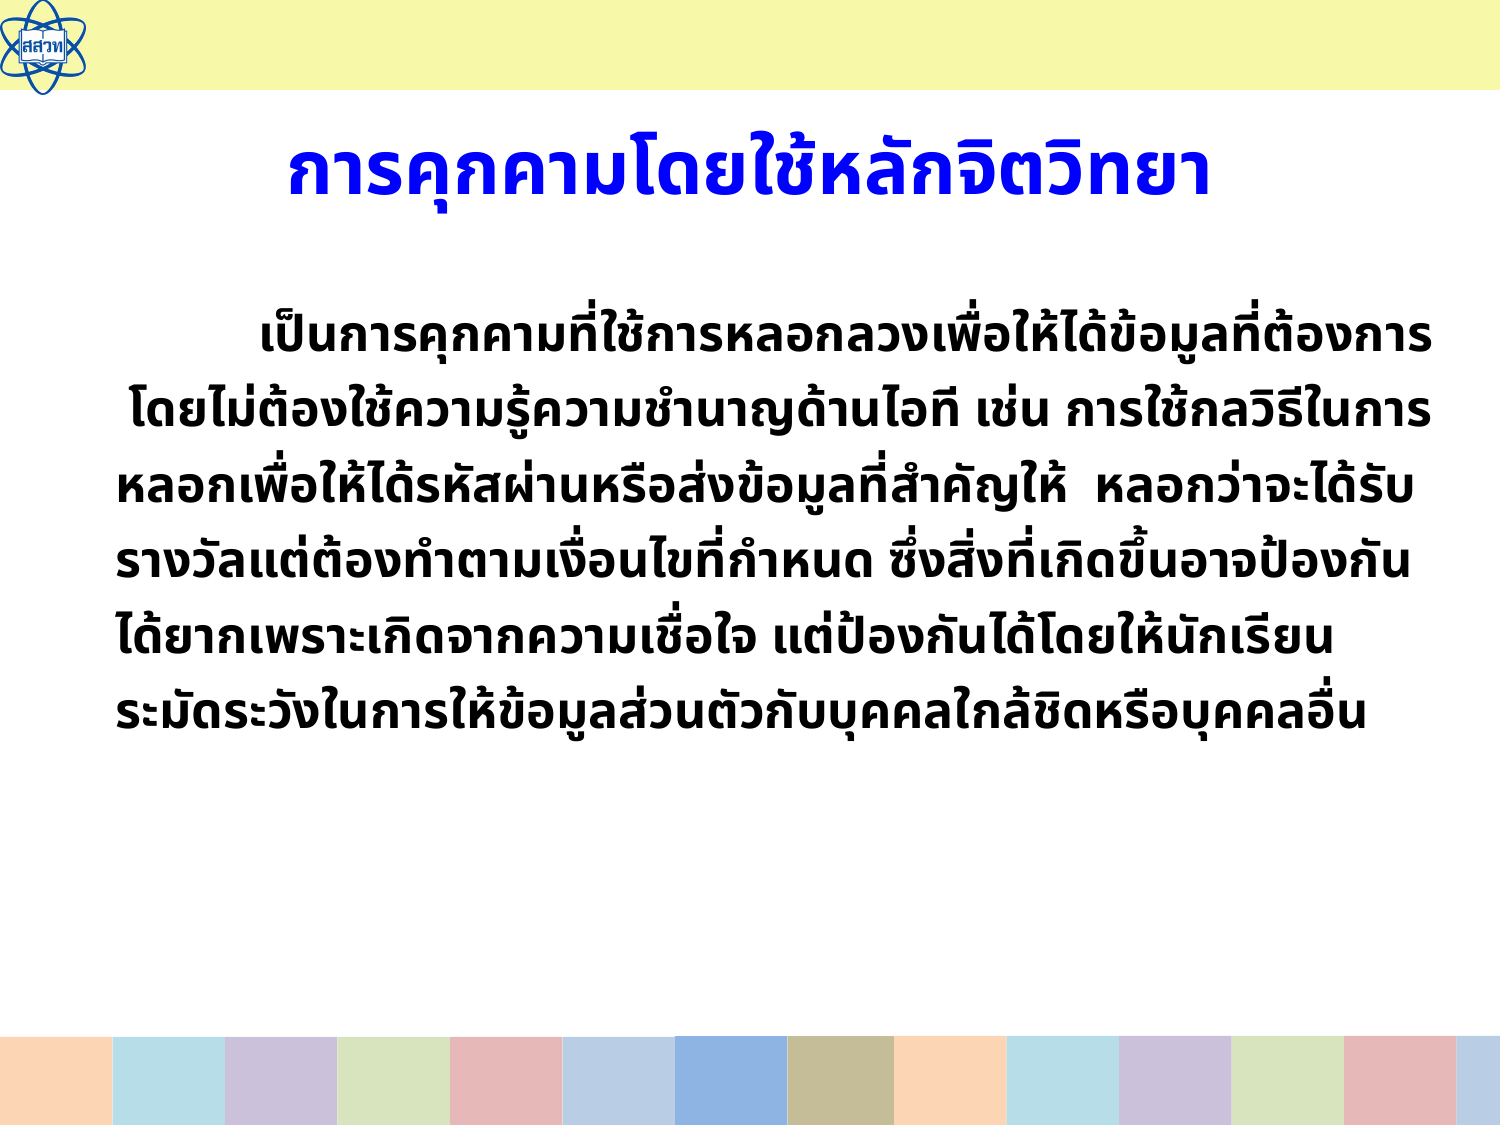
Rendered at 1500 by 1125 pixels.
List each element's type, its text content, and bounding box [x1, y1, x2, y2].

picture [0, 0, 86, 95]
title การคุกคามโดยใช้หลักจิตวิทยา [0, 78, 1500, 266]
list เป็นการคุกคามที่ใช้การหลอกลวงเพื่อให้ได้ข้อมูลที่ต้องการ โดยไม่ต้องใช้ความรู้ความชำนาญด้านไอที เช่น การใช้กลวิธีในการหลอกเพื่อให้ได้รหัสผ่านหรือส่งข้อมูลที่สำคัญให้ หลอกว่าจะได้รับรางวัลแต่ต้องทำตามเงื่อนไขที่กำหนด ซึ่งสิ่งที่เกิดขึ้นอาจป้องกันได้ยากเพราะเกิดจากความเชื่อใจ แต่ป้องกันได้โดยให้นักเรียนระมัดระวังในการให้ข้อมูลส่วนตัวกับบุคคลใกล้ชิดหรือบุคคลอื่น [100, 290, 1451, 894]
